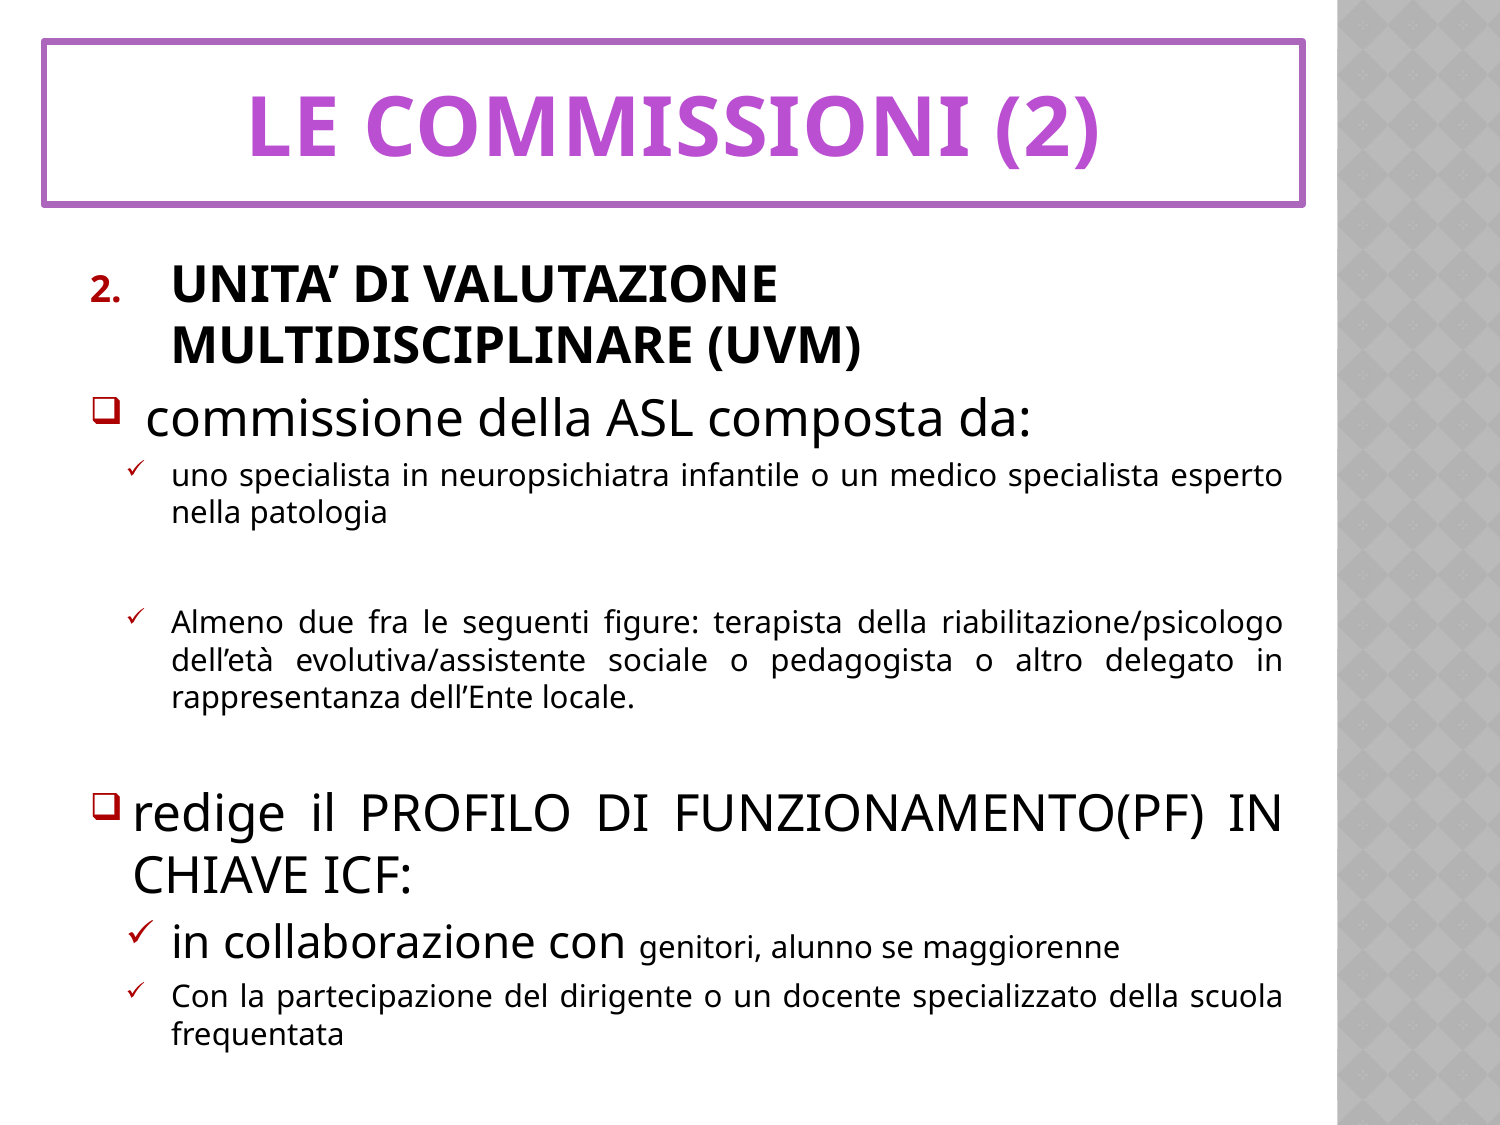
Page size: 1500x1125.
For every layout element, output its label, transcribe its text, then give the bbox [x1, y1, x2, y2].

text_box LE COMMISSIONI (2) [41, 38, 1306, 208]
list UNITA’ DI VALUTAZIONE MULTIDISCIPLINARE (UVM) commissione della ASL composta da: uno specialista in neuropsichiatra infantile o un medico specialista esperto nella patologia Almeno due fra le seguenti figure: terapista della riabilitazione/psicologo dell’età evolutiva/assistente sociale o pedagogista o altro delegato in rappresentanza dell’Ente locale. redige il PROFILO DI FUNZIONAMENTO(PF) IN CHIAVE ICF: in collaborazione con genitori, alunno se maggiorenne Con la partecipazione del dirigente o un docente specializzato della scuola frequentata [75, 243, 1300, 1062]
